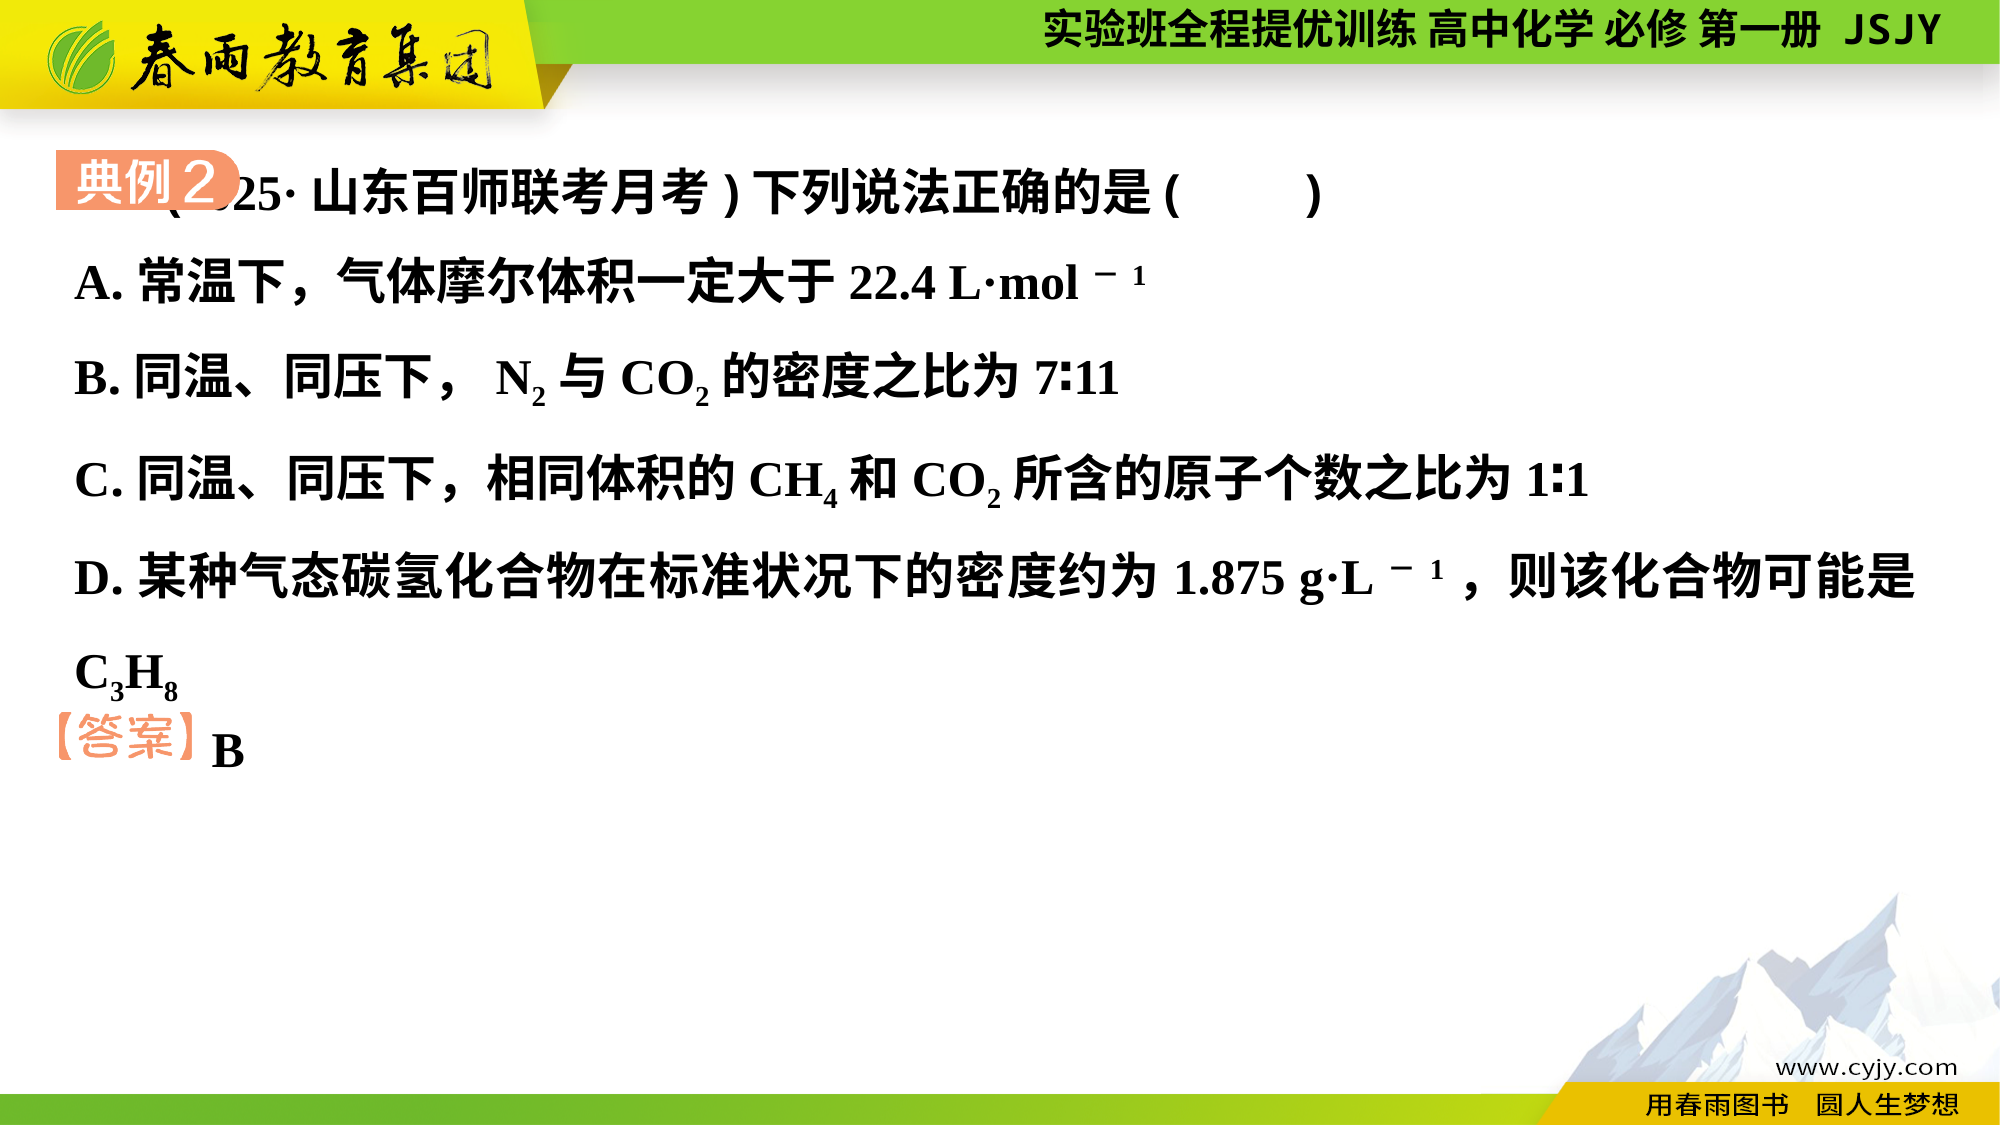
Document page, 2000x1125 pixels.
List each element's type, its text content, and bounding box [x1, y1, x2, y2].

picture [0, 0, 2000, 1125]
text_box B [59, 679, 1944, 785]
list (2025·山东百师联考月考)下列说法正确的是( ) A.常温下，气体摩尔体积一定大于22.4 L·mol－1 B.同温、同压下，N2与CO2的密度之比为7∶11 C.同温、同压下，相同体积的CH4和CO2所含的原子个数之比为1∶1 D.某种气态碳氢化合物在标准状况下的密度约为1.875 g·L－1，则该化合物可能是C3H8 [59, 122, 1944, 679]
